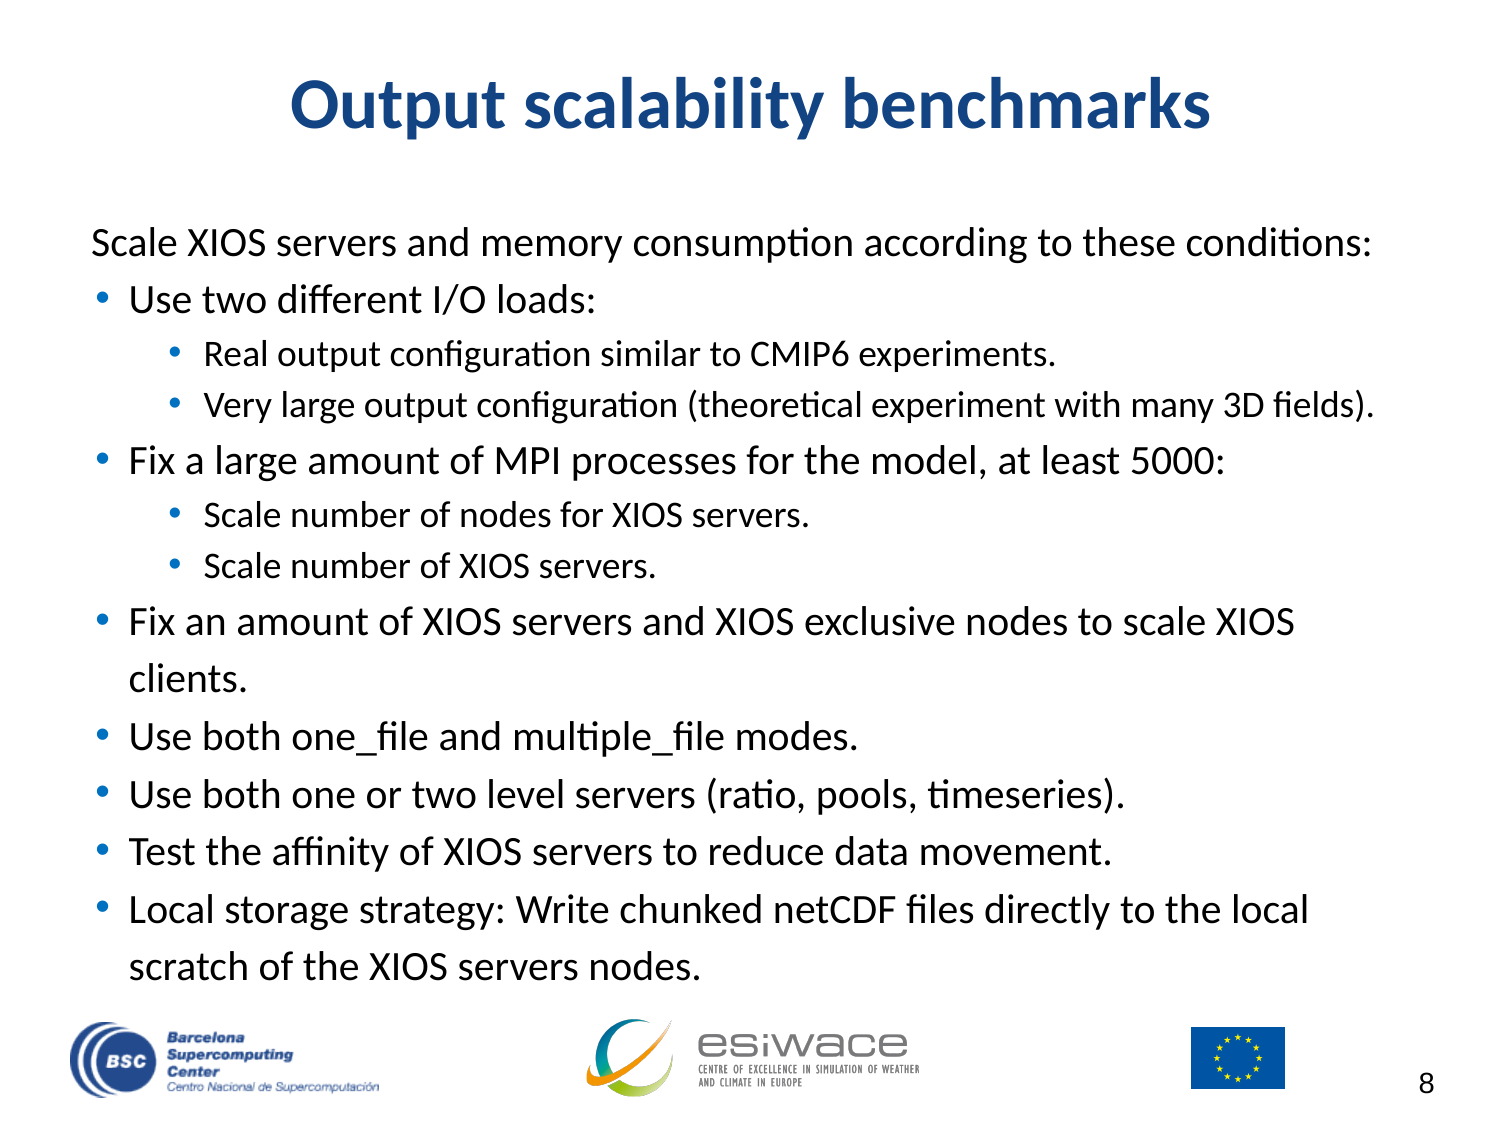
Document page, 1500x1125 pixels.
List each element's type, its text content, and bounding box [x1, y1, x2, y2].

picture [580, 1017, 920, 1099]
picture [1190, 1027, 1285, 1090]
title Output scalability benchmarks [76, 35, 1427, 174]
slide_number ‹#› [1403, 1038, 1494, 1125]
picture [70, 1022, 379, 1098]
list Scale XIOS servers and memory consumption according to these conditions: Use two different I/O loads: Real output configuration similar to CMIP6 experiments. Very large output configuration (theoretical experiment with many 3D fields). Fix a large amount of MPI processes for the model, at least 5000: Scale number of nodes for XIOS servers. Scale number of XIOS servers. Fix an amount of XIOS servers and XIOS exclusive nodes to scale XIOS clients. Use both one_file and multiple_file modes. Use both one or two level servers (ratio, pools, timeseries). Test the affinity of XIOS servers to reduce data movement. Local storage strategy: Write chunked netCDF files directly to the local scratch of the XIOS servers nodes. [76, 199, 1427, 993]
